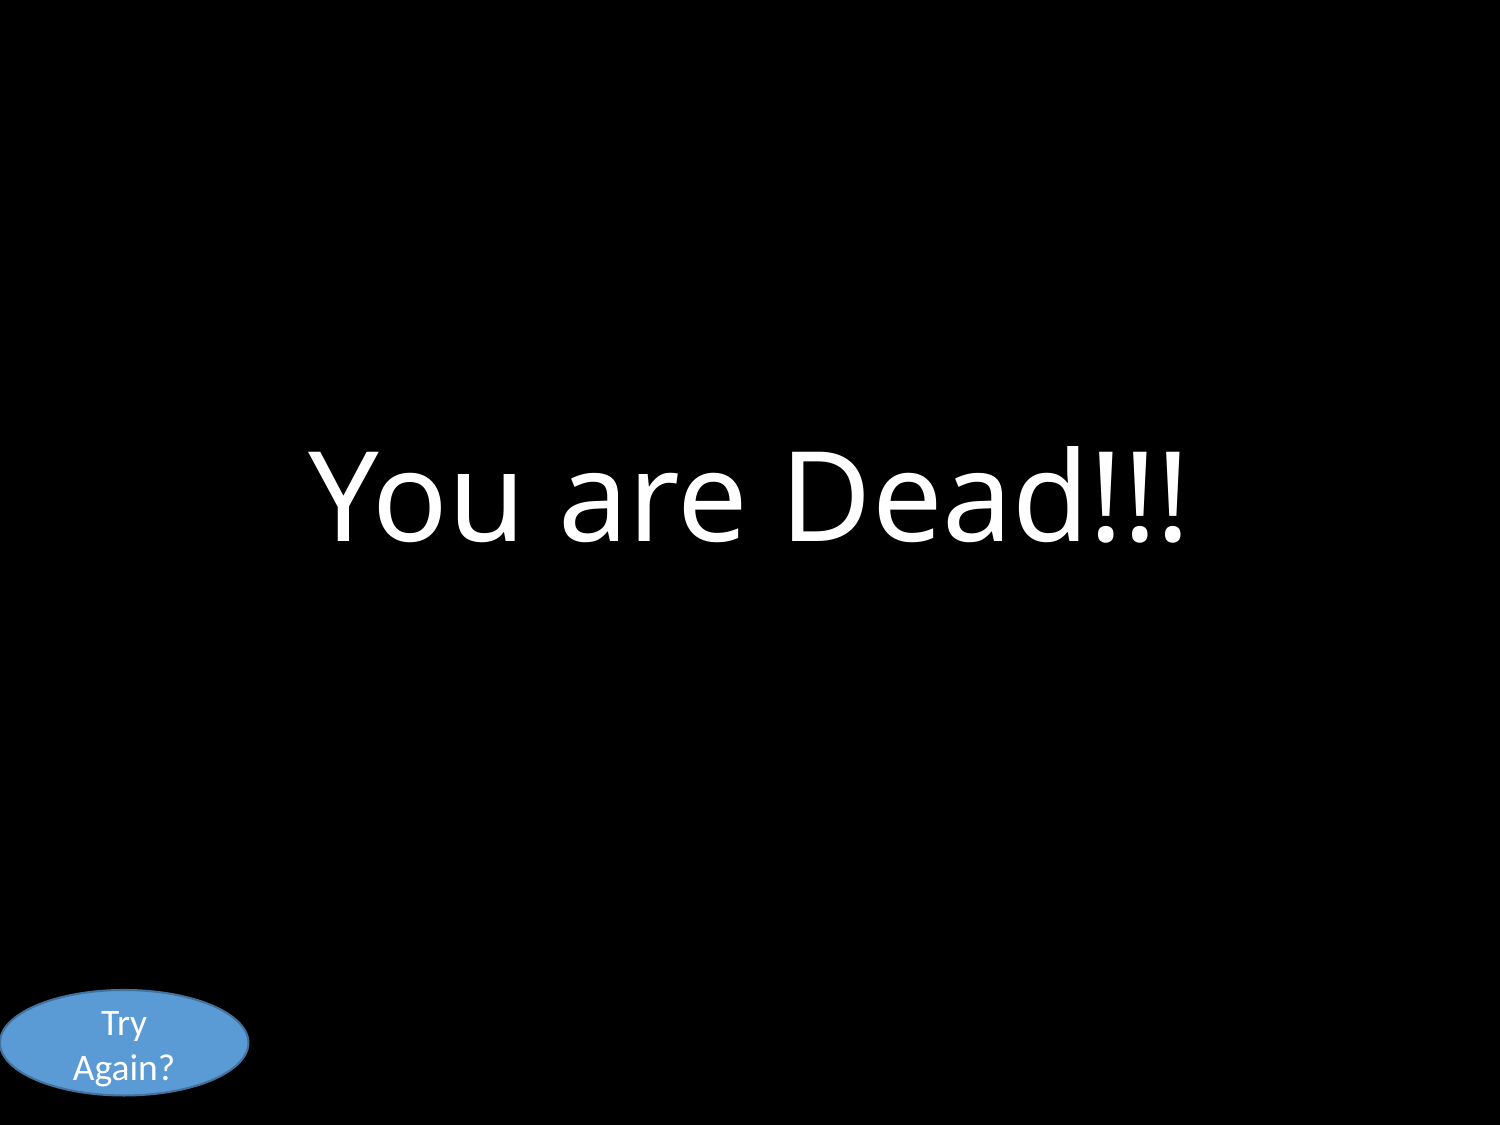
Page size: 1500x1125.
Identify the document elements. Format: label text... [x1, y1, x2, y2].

text_box Try Again? [0, 988, 250, 1097]
title You are Dead!!! [112, 184, 1388, 576]
